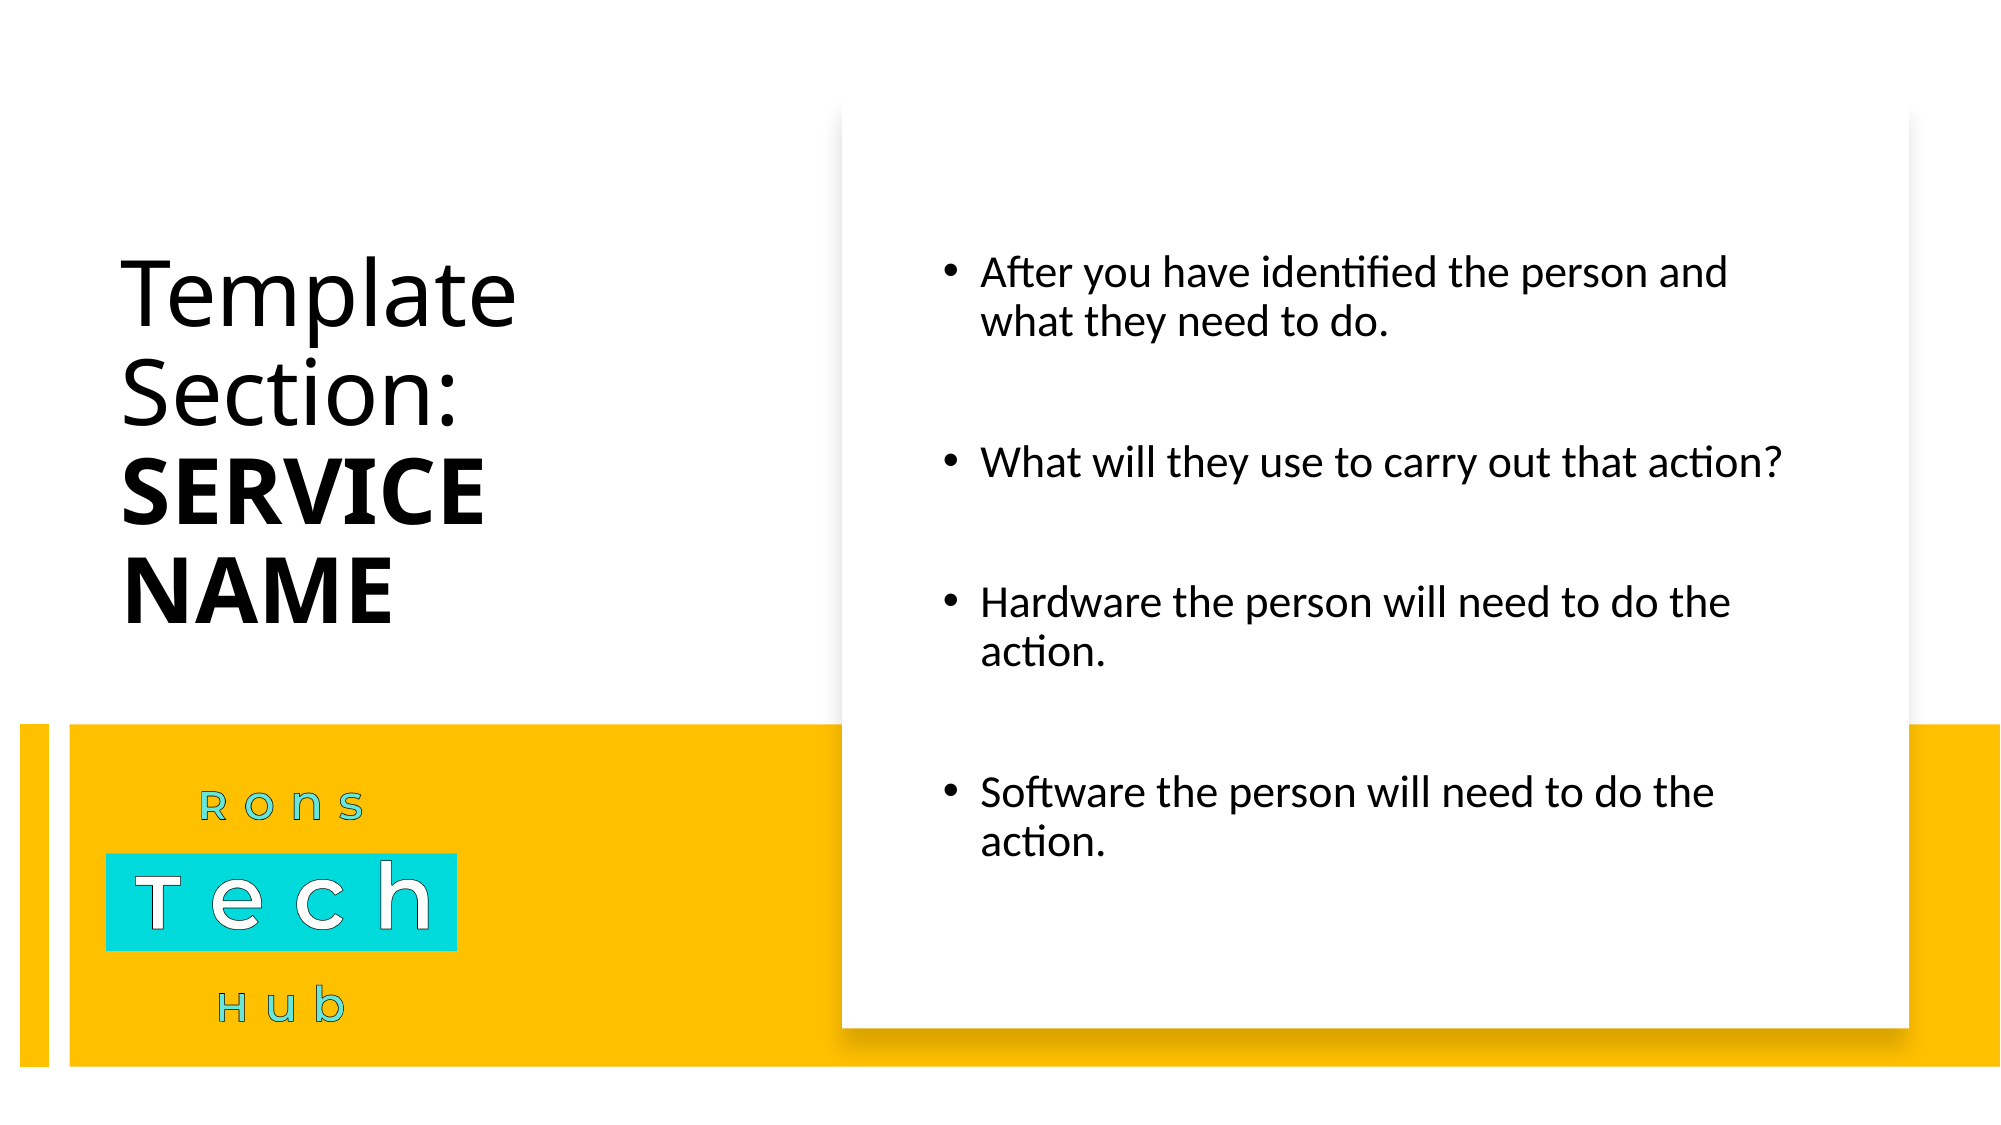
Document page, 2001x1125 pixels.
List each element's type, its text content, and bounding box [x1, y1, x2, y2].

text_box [34, 724, 106, 1067]
text_box [841, 95, 1910, 724]
text_box [0, 0, 2000, 1125]
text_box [457, 724, 2000, 1067]
list After you have identified the person and what they need to do. What will they use to carry out that action? Hardware the person will need to do the action. Software the person will need to do the action. [927, 239, 1838, 724]
title Template Section: SERVICE NAME [105, 239, 729, 682]
picture [106, 723, 457, 1081]
